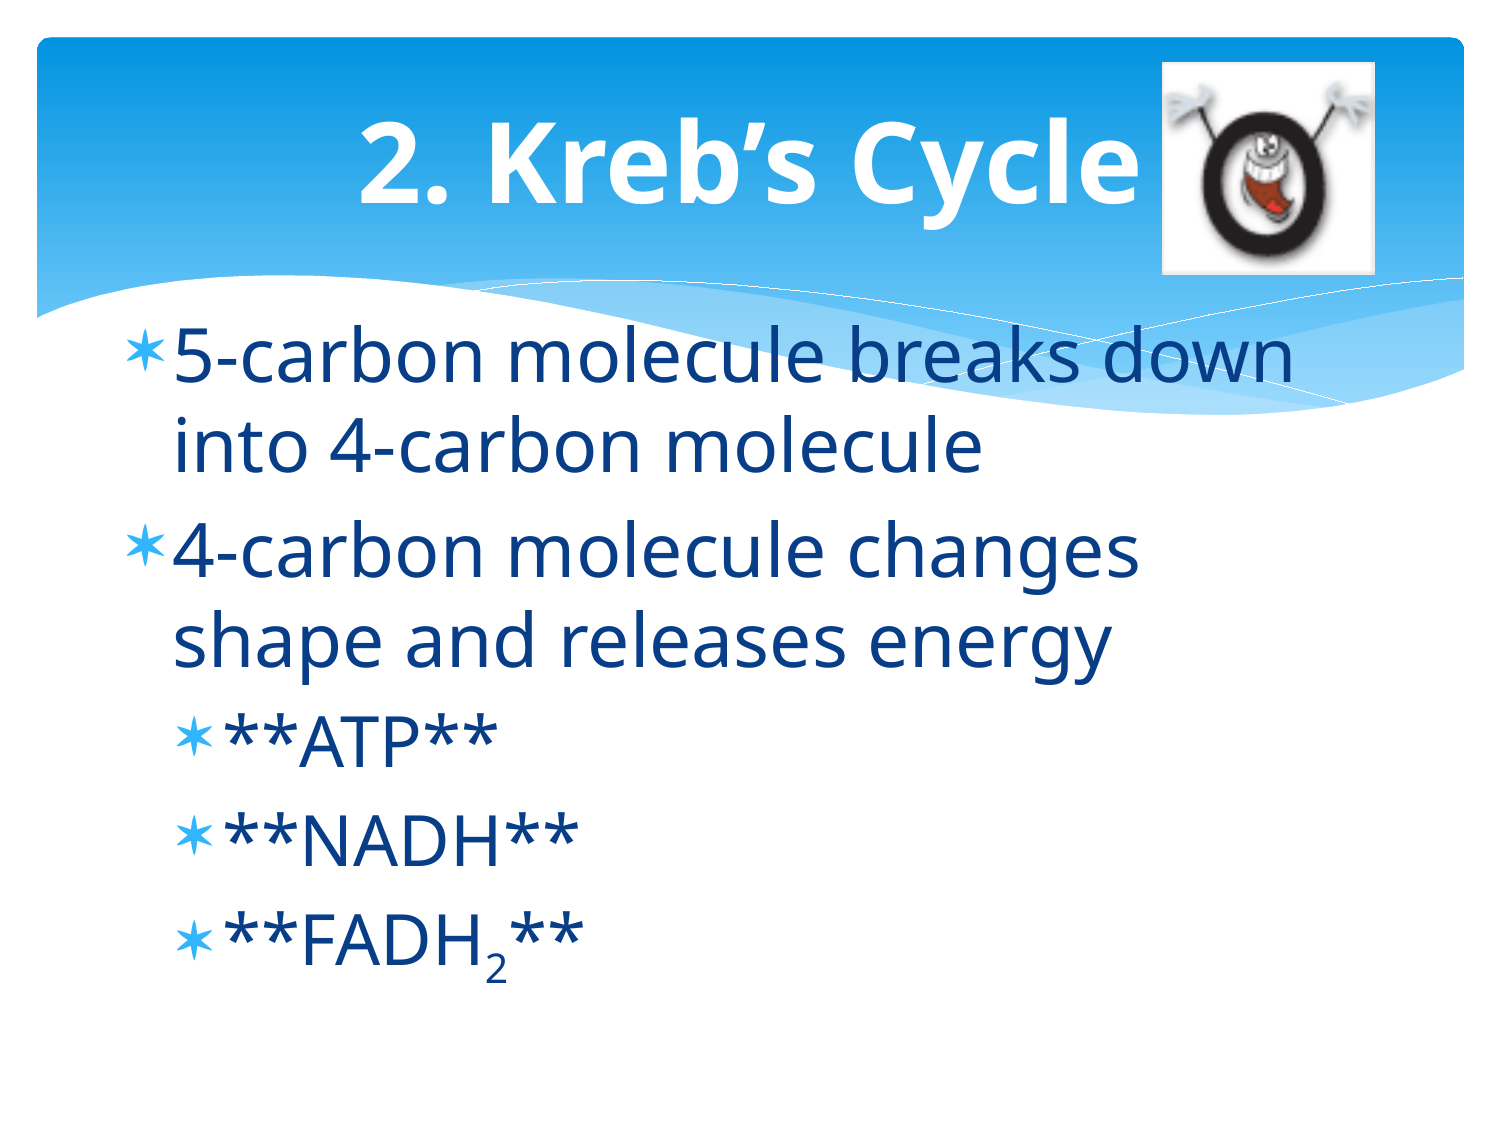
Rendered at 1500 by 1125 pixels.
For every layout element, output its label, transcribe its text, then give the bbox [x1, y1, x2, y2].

picture [1162, 63, 1376, 276]
title 2. Kreb’s Cycle [75, 55, 1425, 261]
list 5-carbon molecule breaks down into 4-carbon molecule 4-carbon molecule changes shape and releases energy **ATP** **NADH** **FADH2** [112, 299, 1359, 1018]
